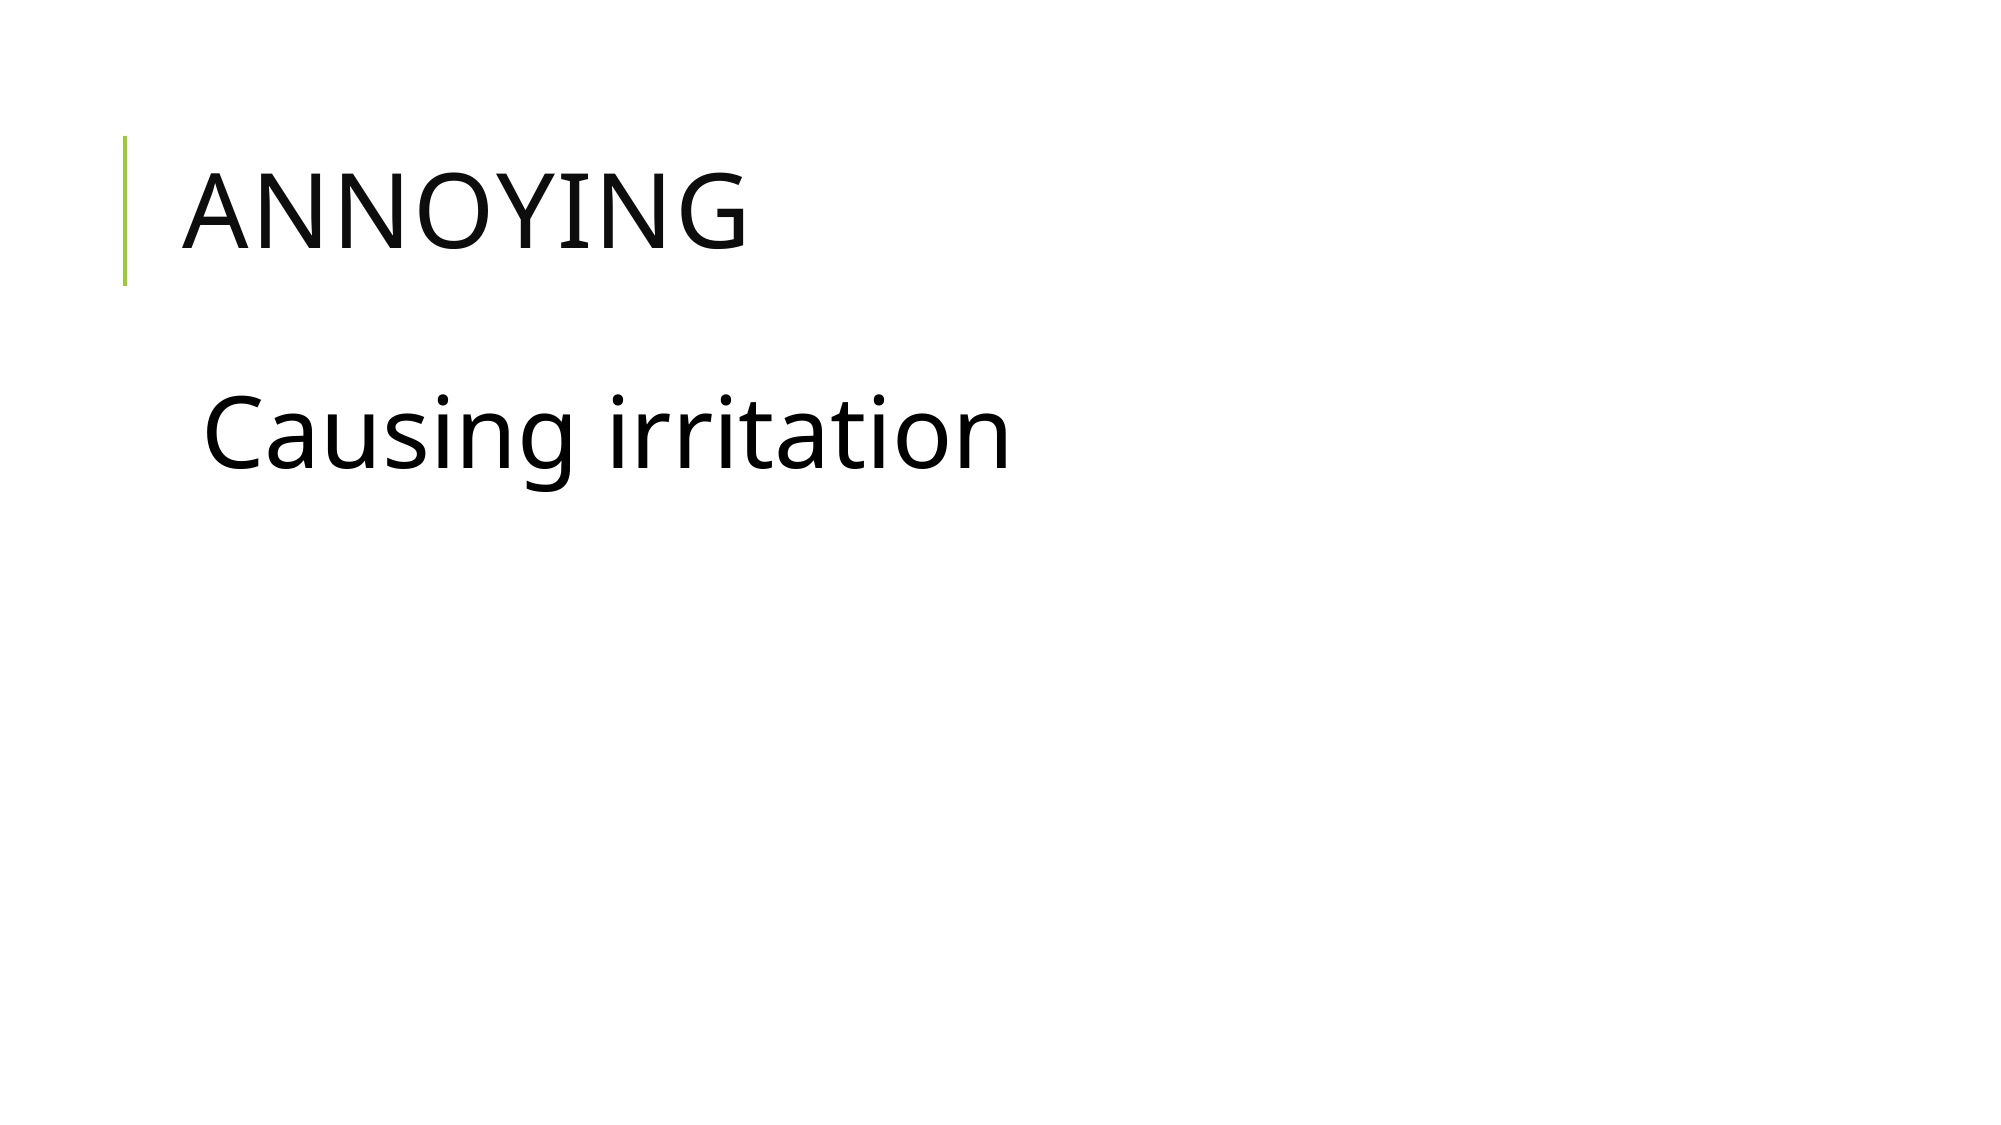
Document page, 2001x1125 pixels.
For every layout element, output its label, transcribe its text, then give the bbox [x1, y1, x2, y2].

list Causing irritation [168, 375, 1763, 1035]
title Annoying [168, 96, 1763, 342]
